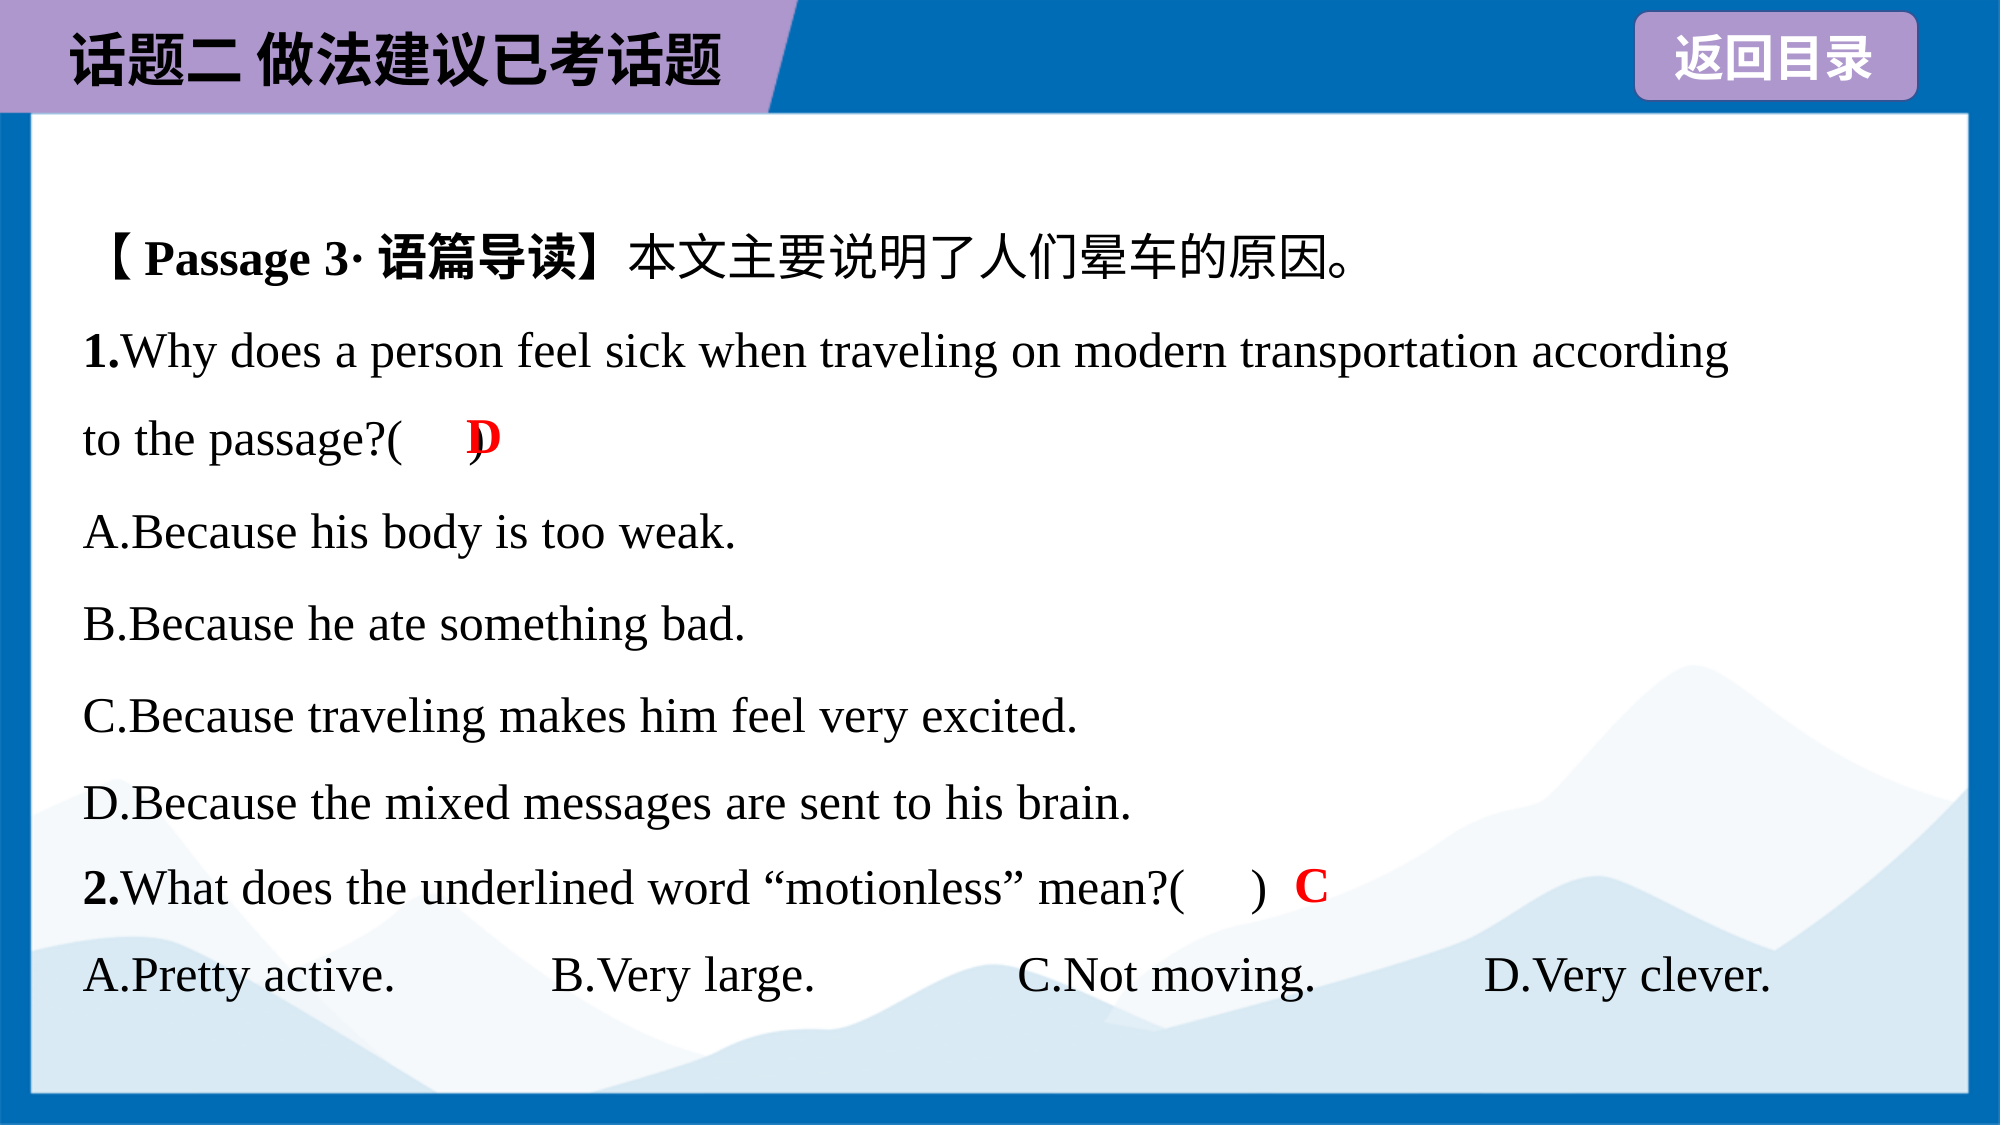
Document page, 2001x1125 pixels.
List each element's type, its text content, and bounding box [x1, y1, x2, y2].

text_box 2.What does the underlined word “motionless” mean?( ) [82, 826, 1917, 905]
text_box A.Pretty active. B.Very large. C.Not moving. D.Very clever. [82, 914, 1917, 993]
text_box 1.Why does a person feel sick when traveling on modern transportation according to the passage?( ) [82, 286, 1917, 456]
text_box A.Because his body is too weak. B.Because he ate something bad. C.Because traveling makes him feel very excited. D.Because the mixed messages are sent to his brain. [82, 467, 1917, 821]
text_box D [447, 376, 521, 455]
text_box 【Passage 3·语篇导读】本文主要说明了人们晕车的原因。 [82, 197, 1917, 276]
picture [0, 0, 2000, 1125]
text_box C [1276, 824, 1349, 904]
